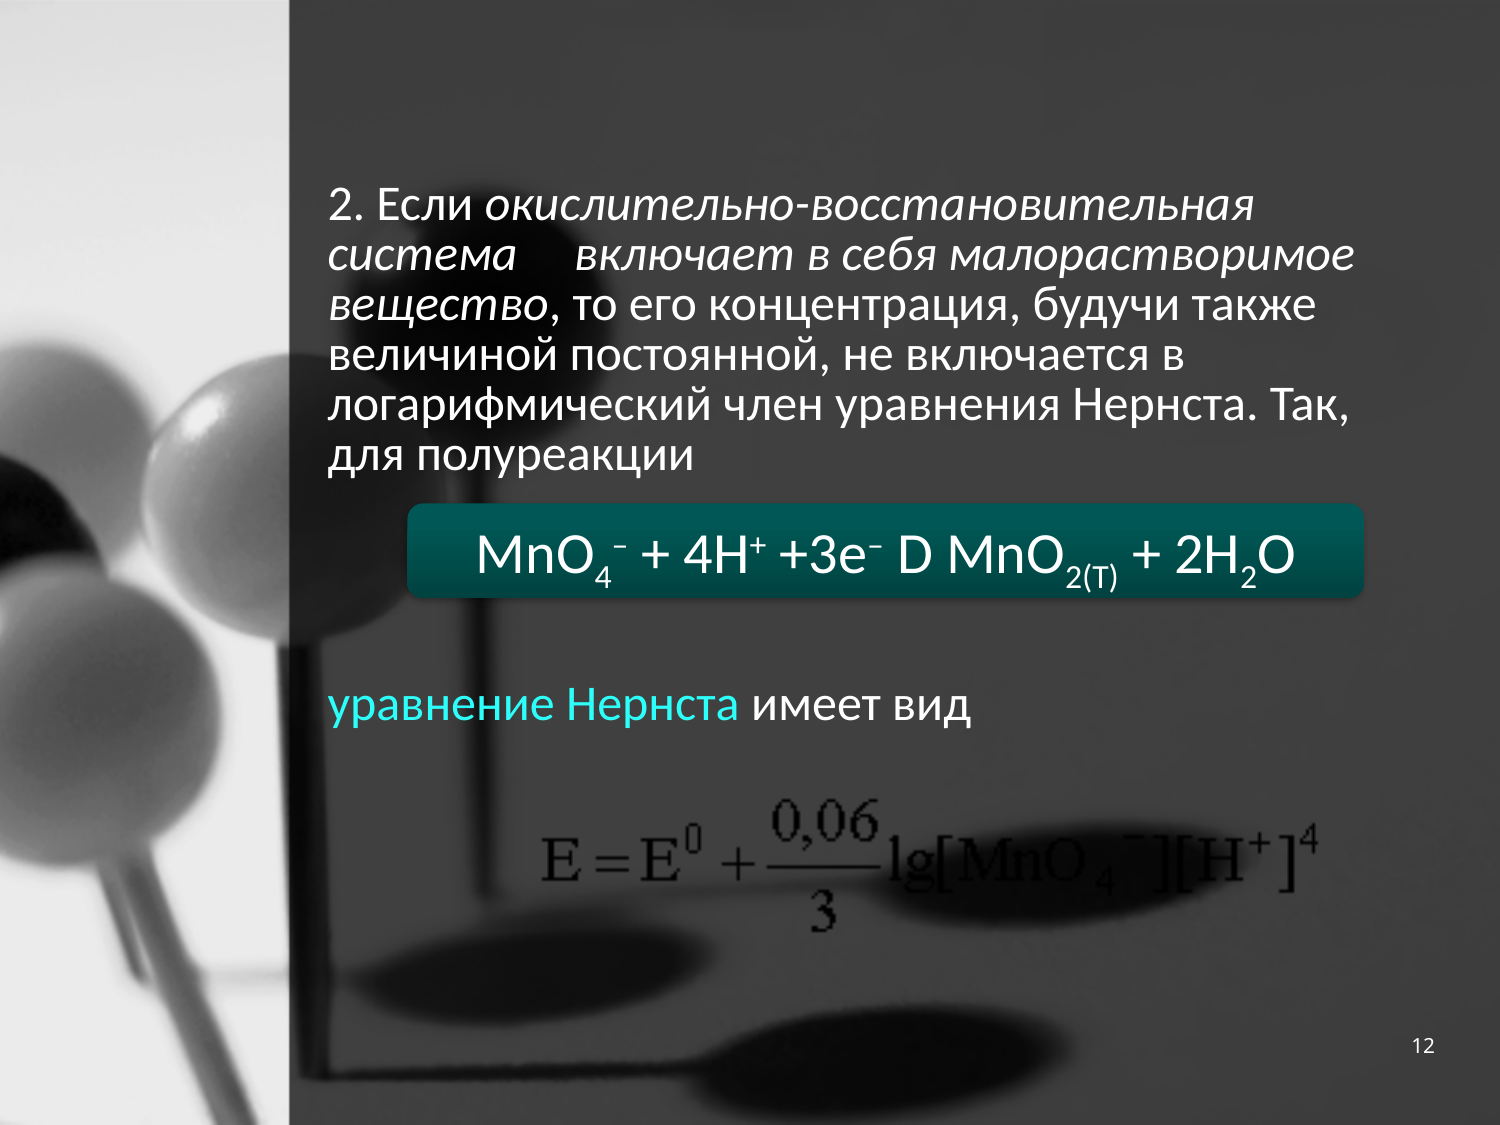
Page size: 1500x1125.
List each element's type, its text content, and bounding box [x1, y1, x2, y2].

list 2. Если окислительно-восстановительная система включает в себя малорастворимое вещество, то его концентрация, будучи также величиной постоянной, не включается в логарифмический член уравнения Нернста. Так, для полуреакции уравнение Нернста имеет вид [312, 172, 1451, 1001]
picture [0, 0, 1500, 1125]
text_box MnO4– + 4H+ +3e– D MnO2(Т) + 2H2O [407, 503, 1365, 598]
slide_number 12 [1237, 1025, 1450, 1100]
